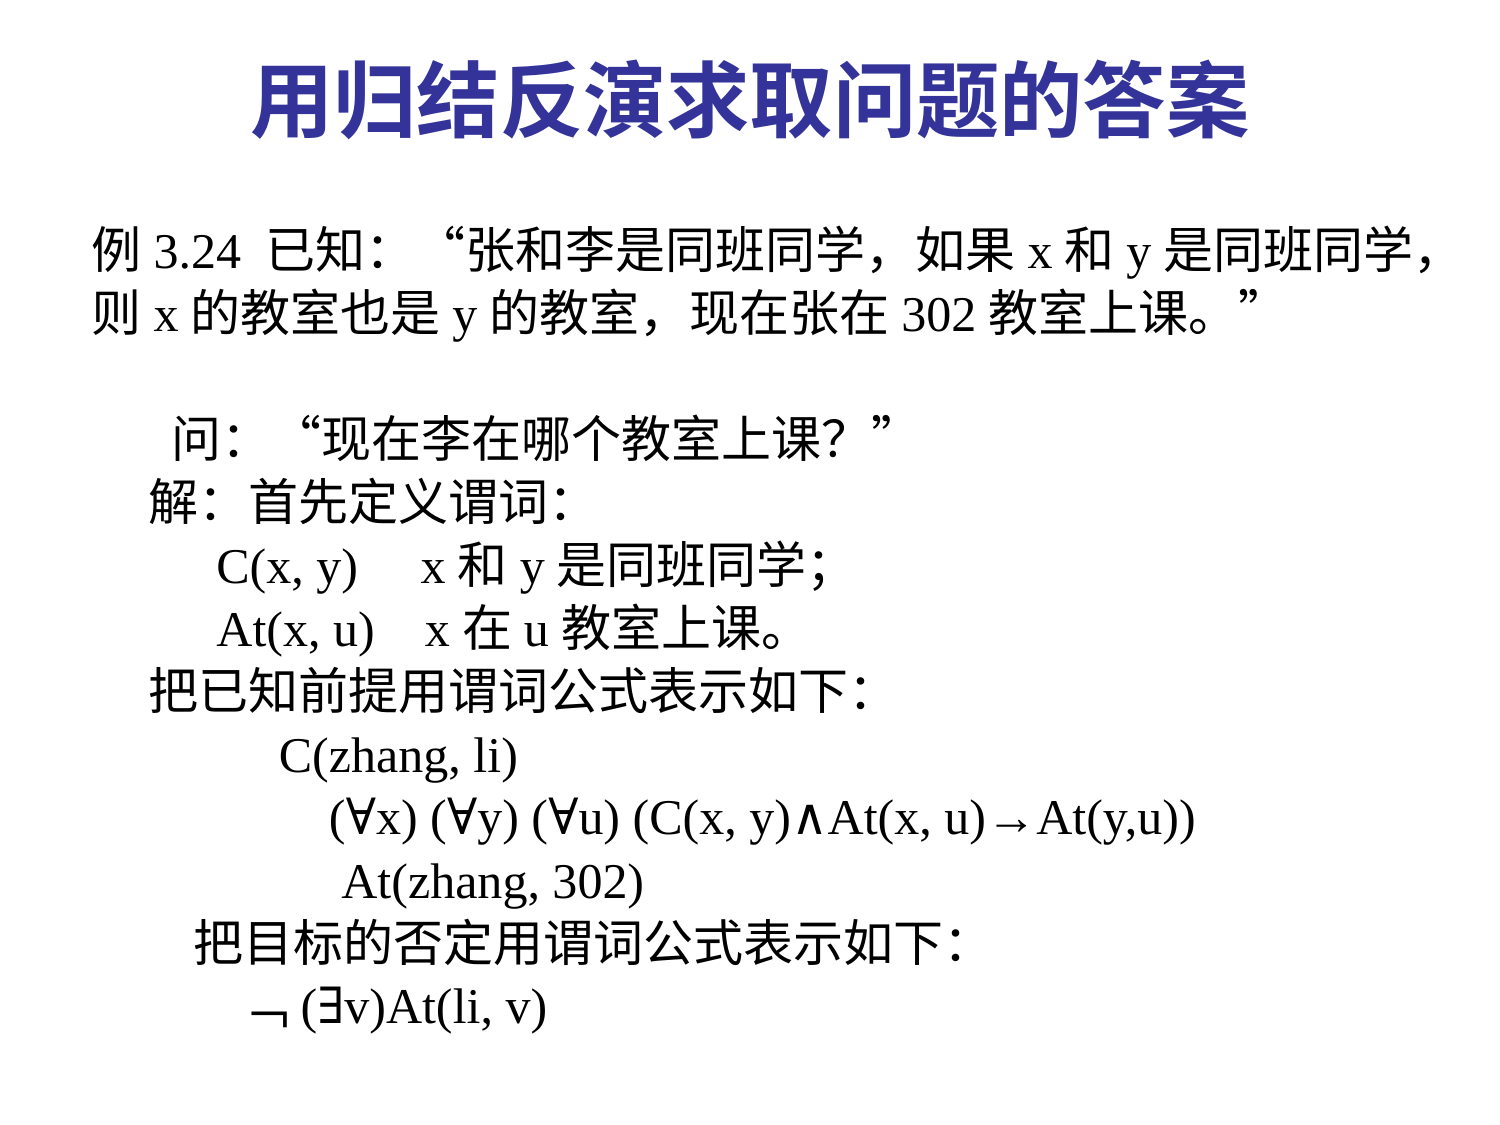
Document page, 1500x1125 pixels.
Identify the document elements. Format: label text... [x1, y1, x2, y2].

list 例3.24 已知：“张和李是同班同学，如果x和y是同班同学，则x的教室也是y的教室，现在张在302教室上课。” 问：“现在李在哪个教室上课？” 解：首先定义谓词： C(x, y) x和y是同班同学； At(x, u) x在u教室上课。 把已知前提用谓词公式表示如下： C(zhang, li) (∀x) (∀y) (∀u) (C(x, y)∧At(x, u)→At(y,u)) At(zhang, 302) 把目标的否定用谓词公式表示如下： ﹁(∃v)At(li, v) [76, 208, 1500, 1094]
title 用归结反演求取问题的答案 [53, 0, 1447, 197]
